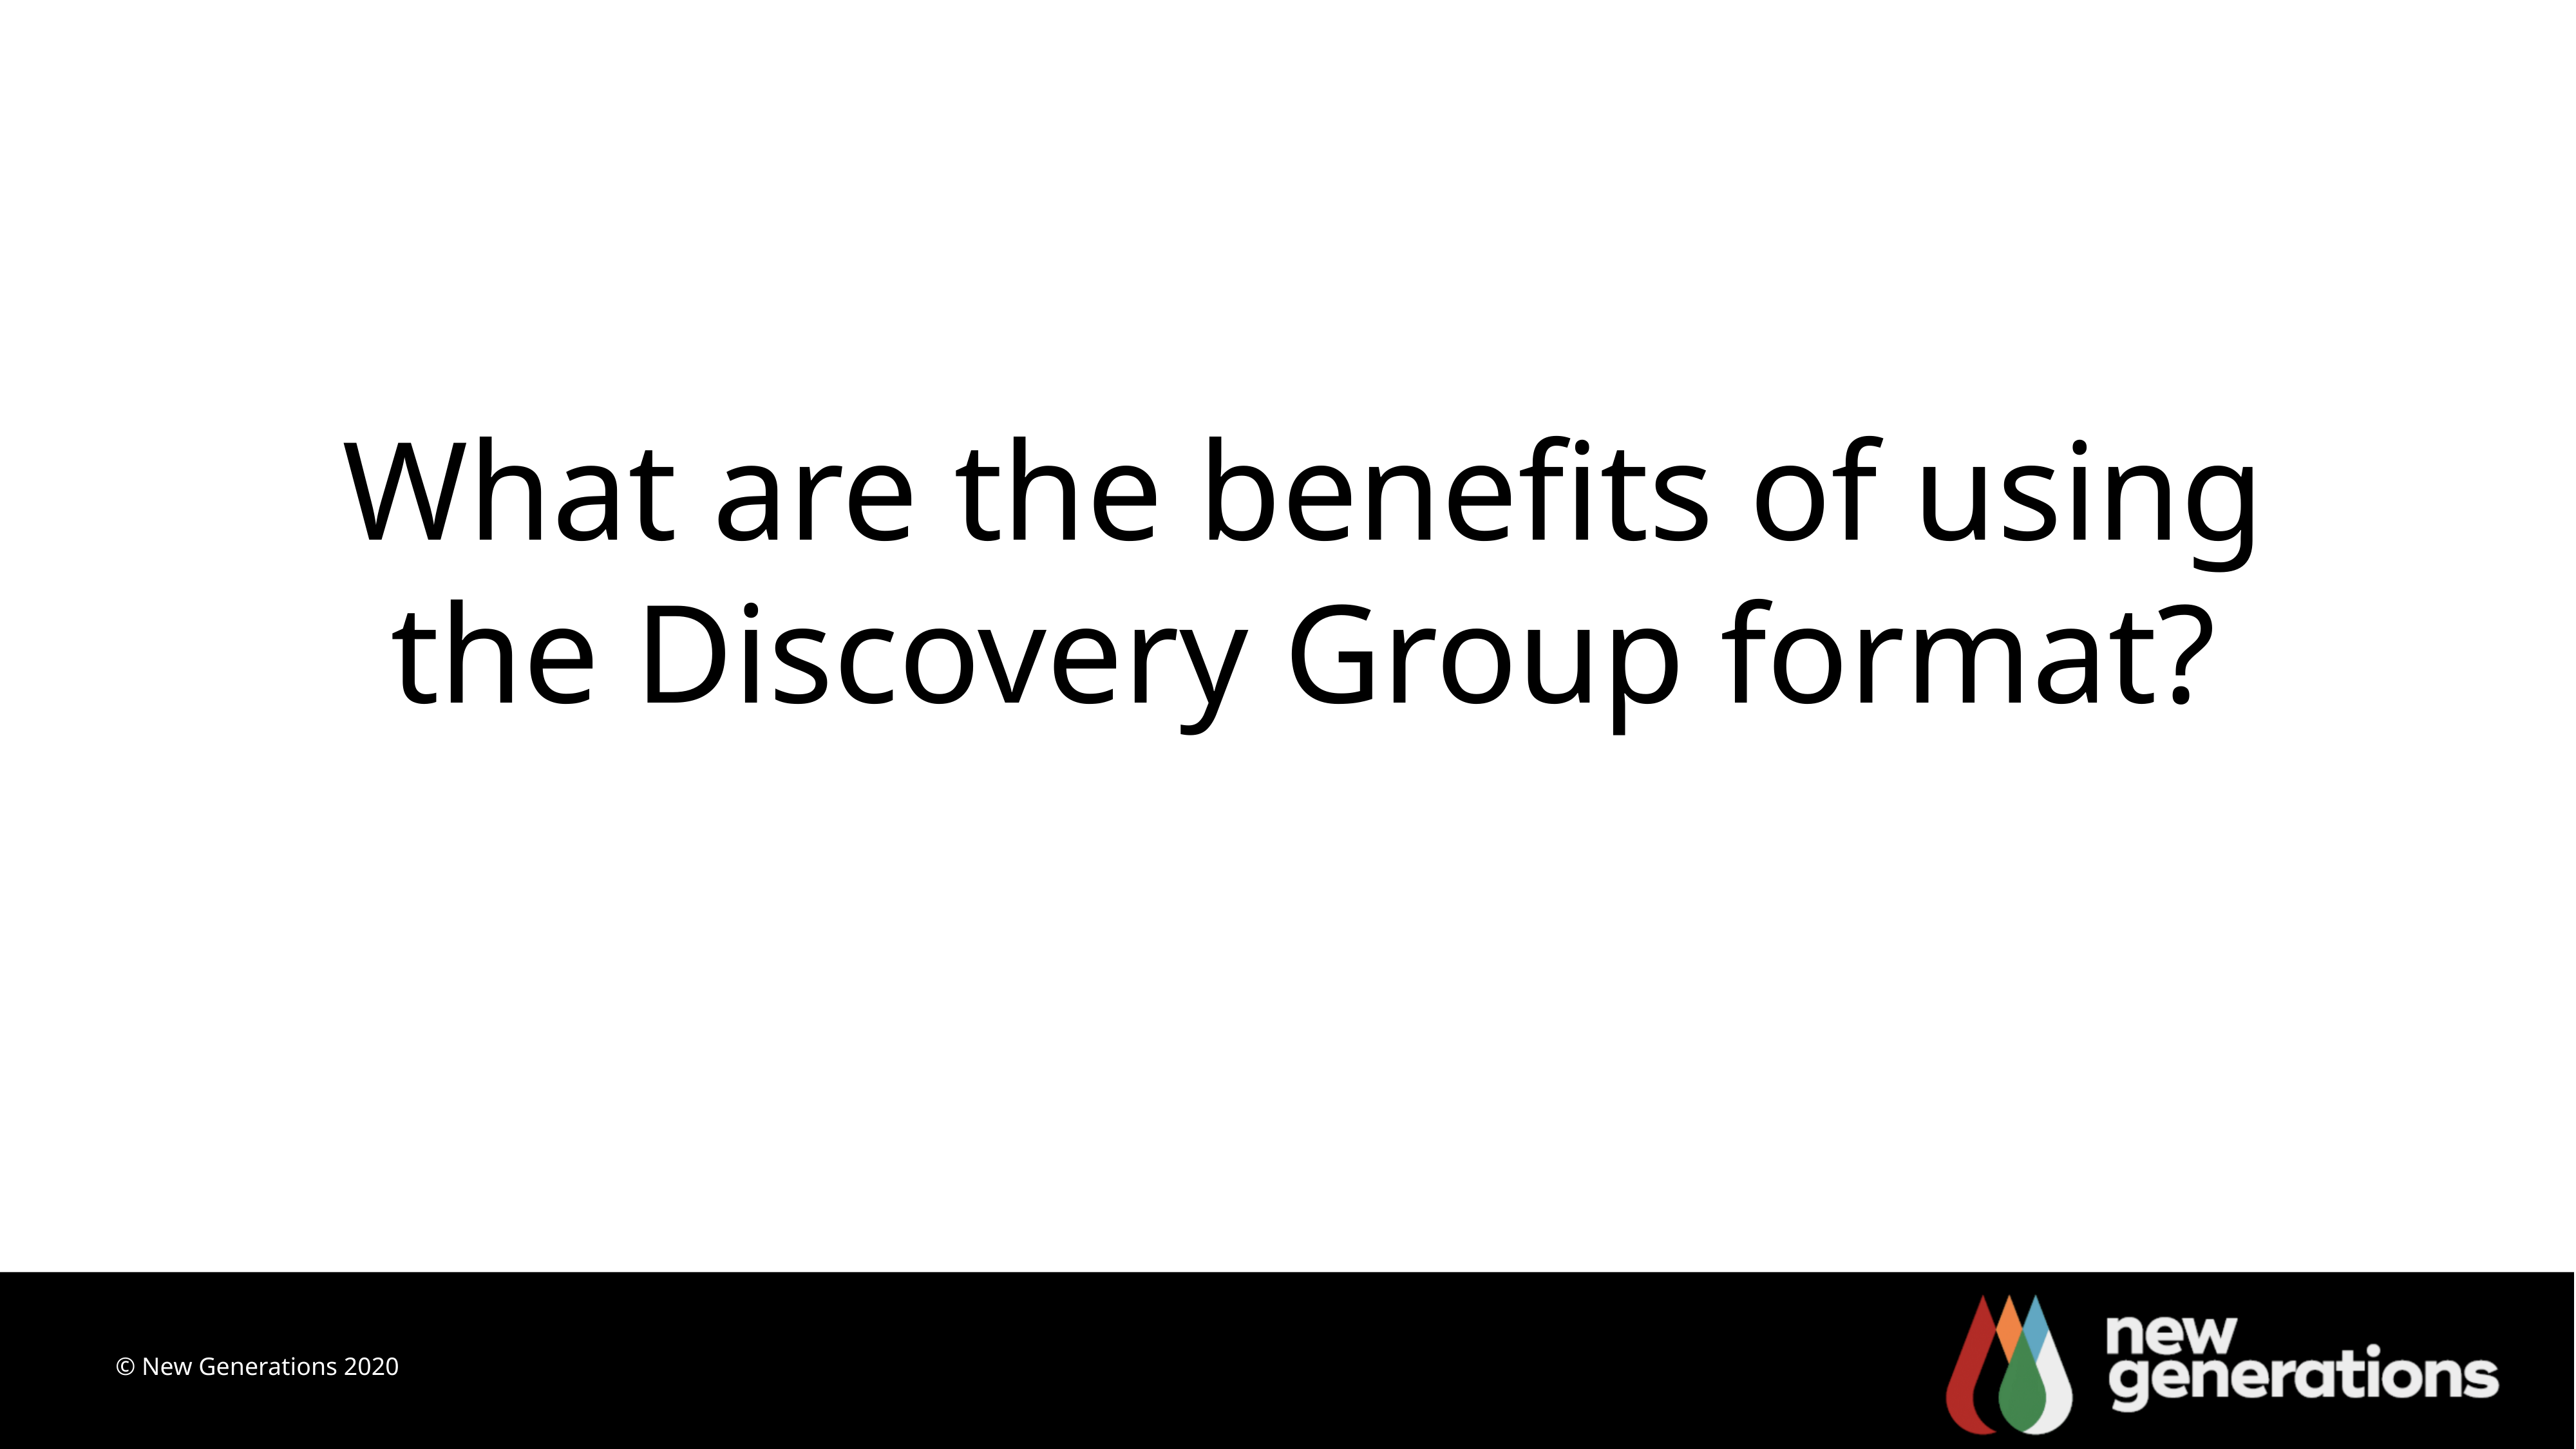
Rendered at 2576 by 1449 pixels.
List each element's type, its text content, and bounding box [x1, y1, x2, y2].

title What are the benefits of using the Discovery Group format? [193, 332, 2414, 803]
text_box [0, 1272, 2575, 1449]
